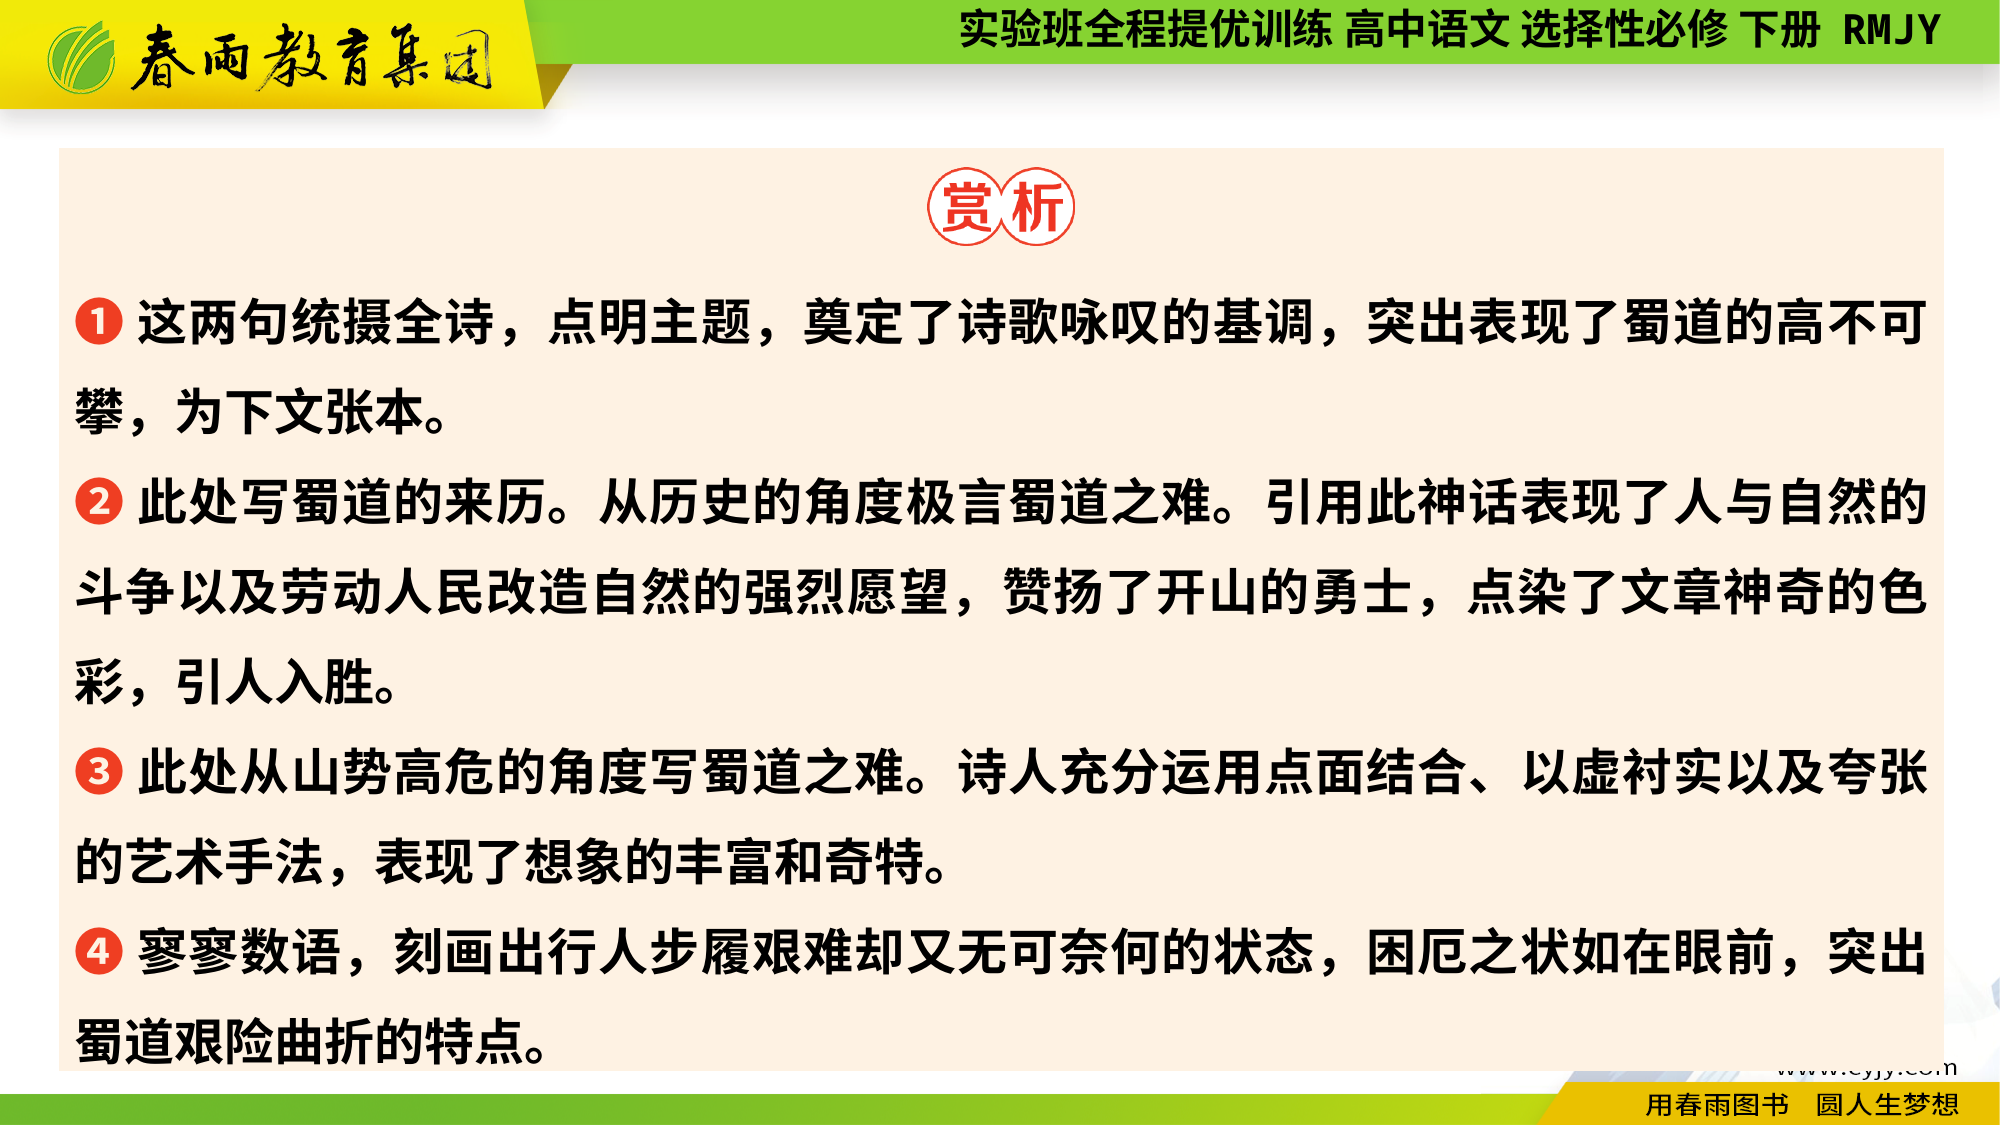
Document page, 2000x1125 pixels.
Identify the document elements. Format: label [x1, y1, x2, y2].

text_box [58, 148, 1944, 1071]
picture [0, 0, 2000, 1125]
